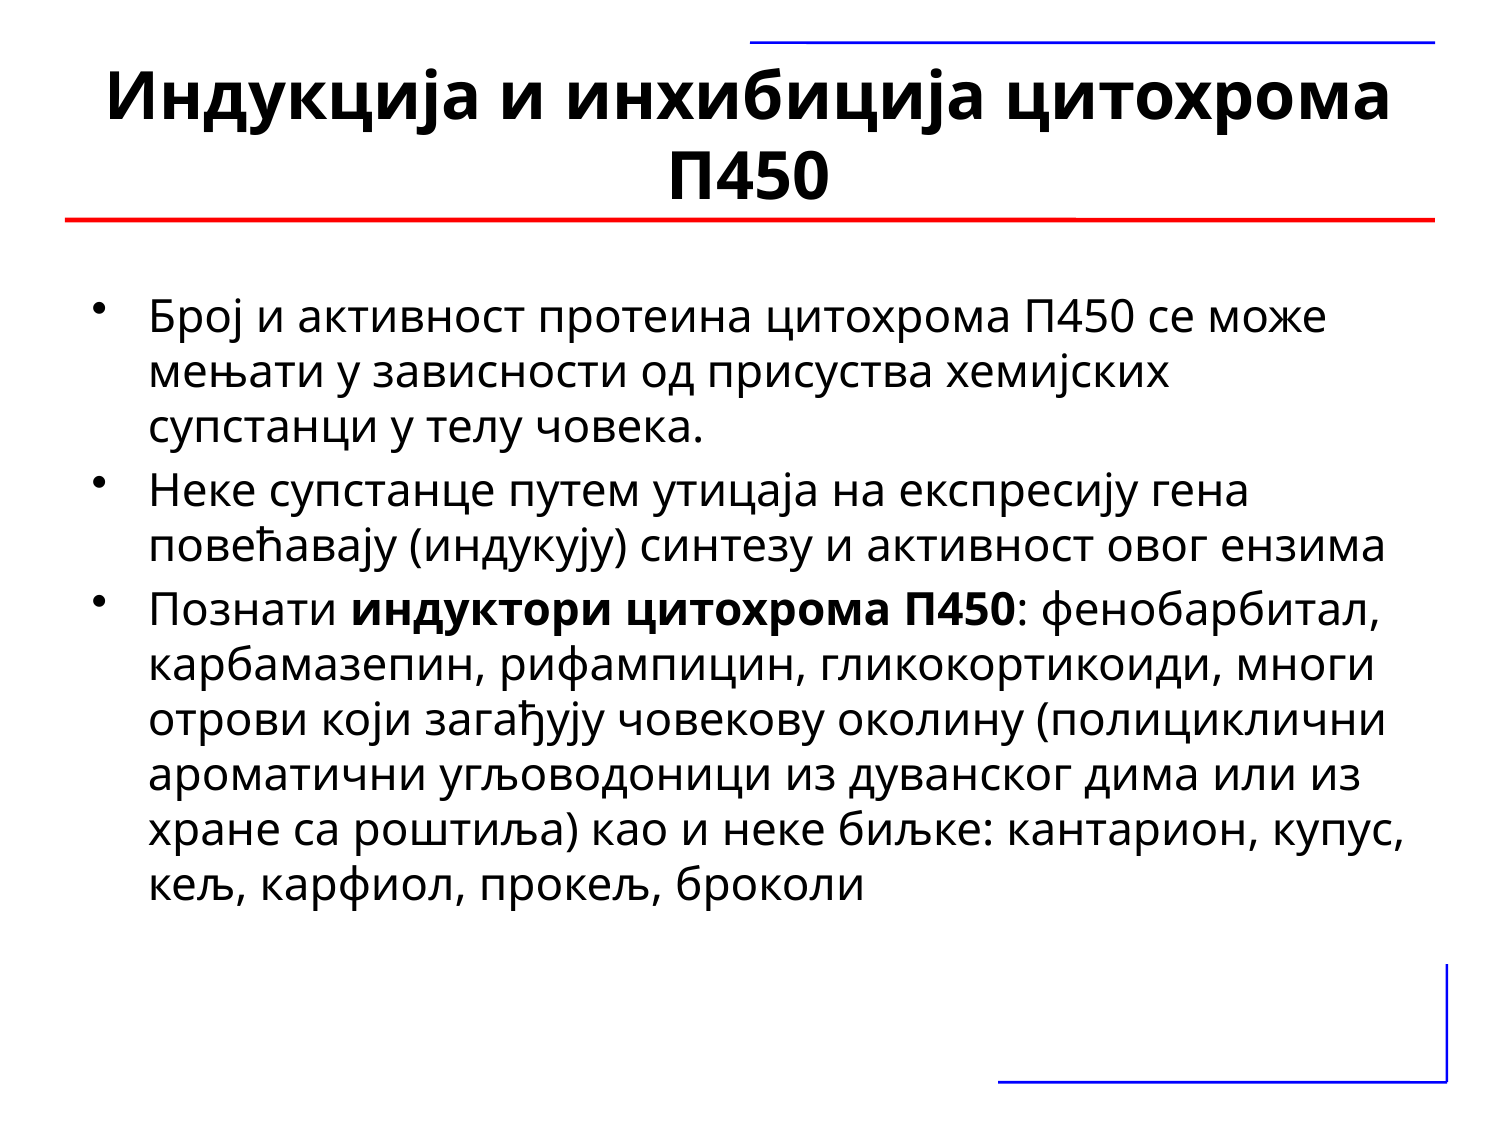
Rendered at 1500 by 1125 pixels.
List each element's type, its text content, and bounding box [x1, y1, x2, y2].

list Број и активност протеина цитохрома П450 се може мењати у зависности од присуства хемијских супстанци у телу човека. Неке супстанце путем утицаја на експресију гена повећавају (индукују) синтезу и активност овог ензима Познати индуктори цитохрома П450: фенобарбитал, карбамазепин, рифампицин, гликокортикоиди, многи отрови који загађују човекову околину (полициклични ароматични угљоводоници из дуванског дима или из хране са роштиља) као и неке биљке: кантарион, купус, кељ, карфиол, прокељ, броколи [76, 278, 1427, 1050]
title Индукција и инхибиција цитохрома П450 [75, 20, 1424, 220]
